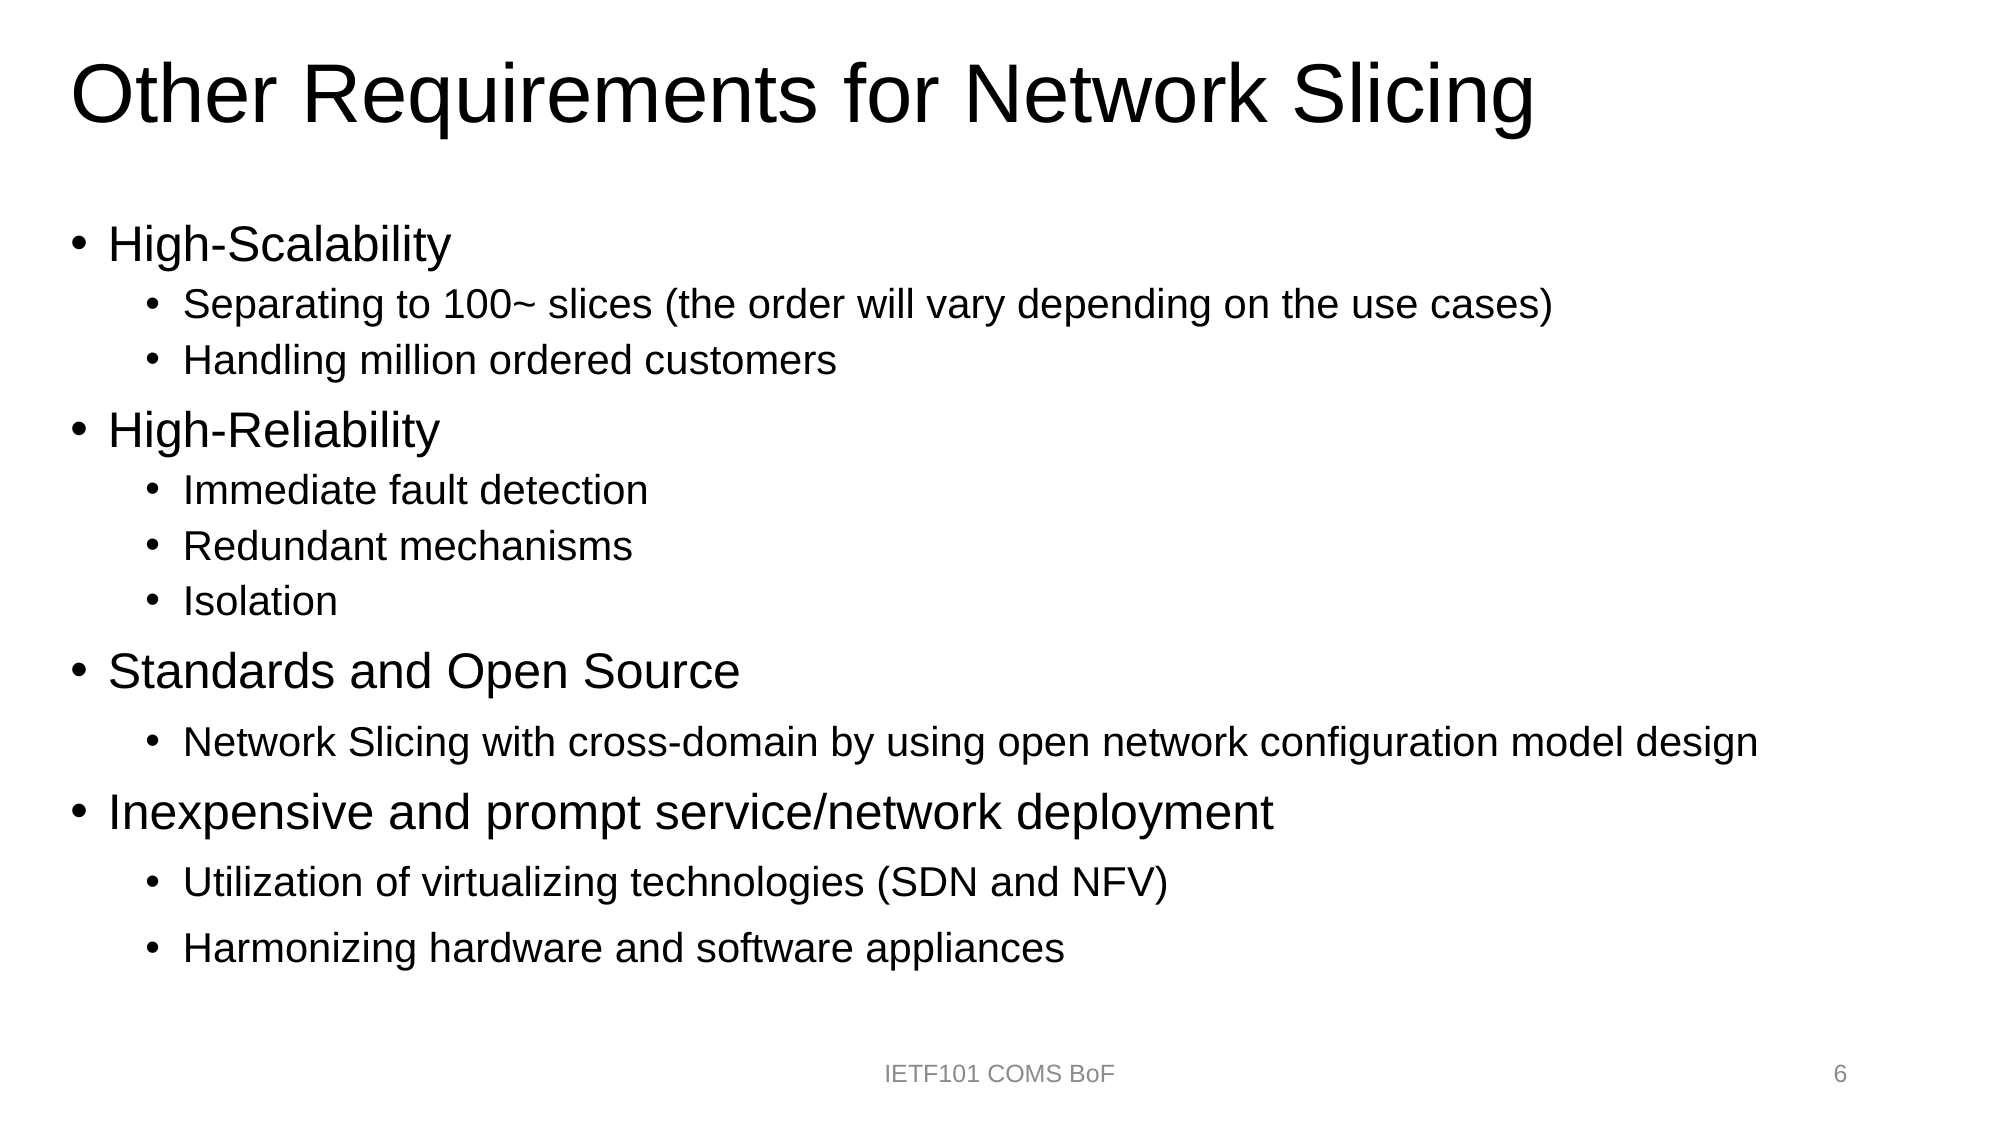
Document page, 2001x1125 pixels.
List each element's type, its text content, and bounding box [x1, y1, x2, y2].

title Other Requirements for Network Slicing [55, 31, 1830, 160]
slide_number 6 [1412, 1042, 1863, 1103]
footer IETF101 COMS BoF [662, 1042, 1338, 1103]
list High-Scalability Separating to 100~ slices (the order will vary depending on the use cases) Handling million ordered customers High-Reliability Immediate fault detection Redundant mechanisms Isolation Standards and Open Source Network Slicing with cross-domain by using open network configuration model design Inexpensive and prompt service/network deployment Utilization of virtualizing technologies (SDN and NFV) Harmonizing hardware and software appliances [55, 210, 1900, 1076]
